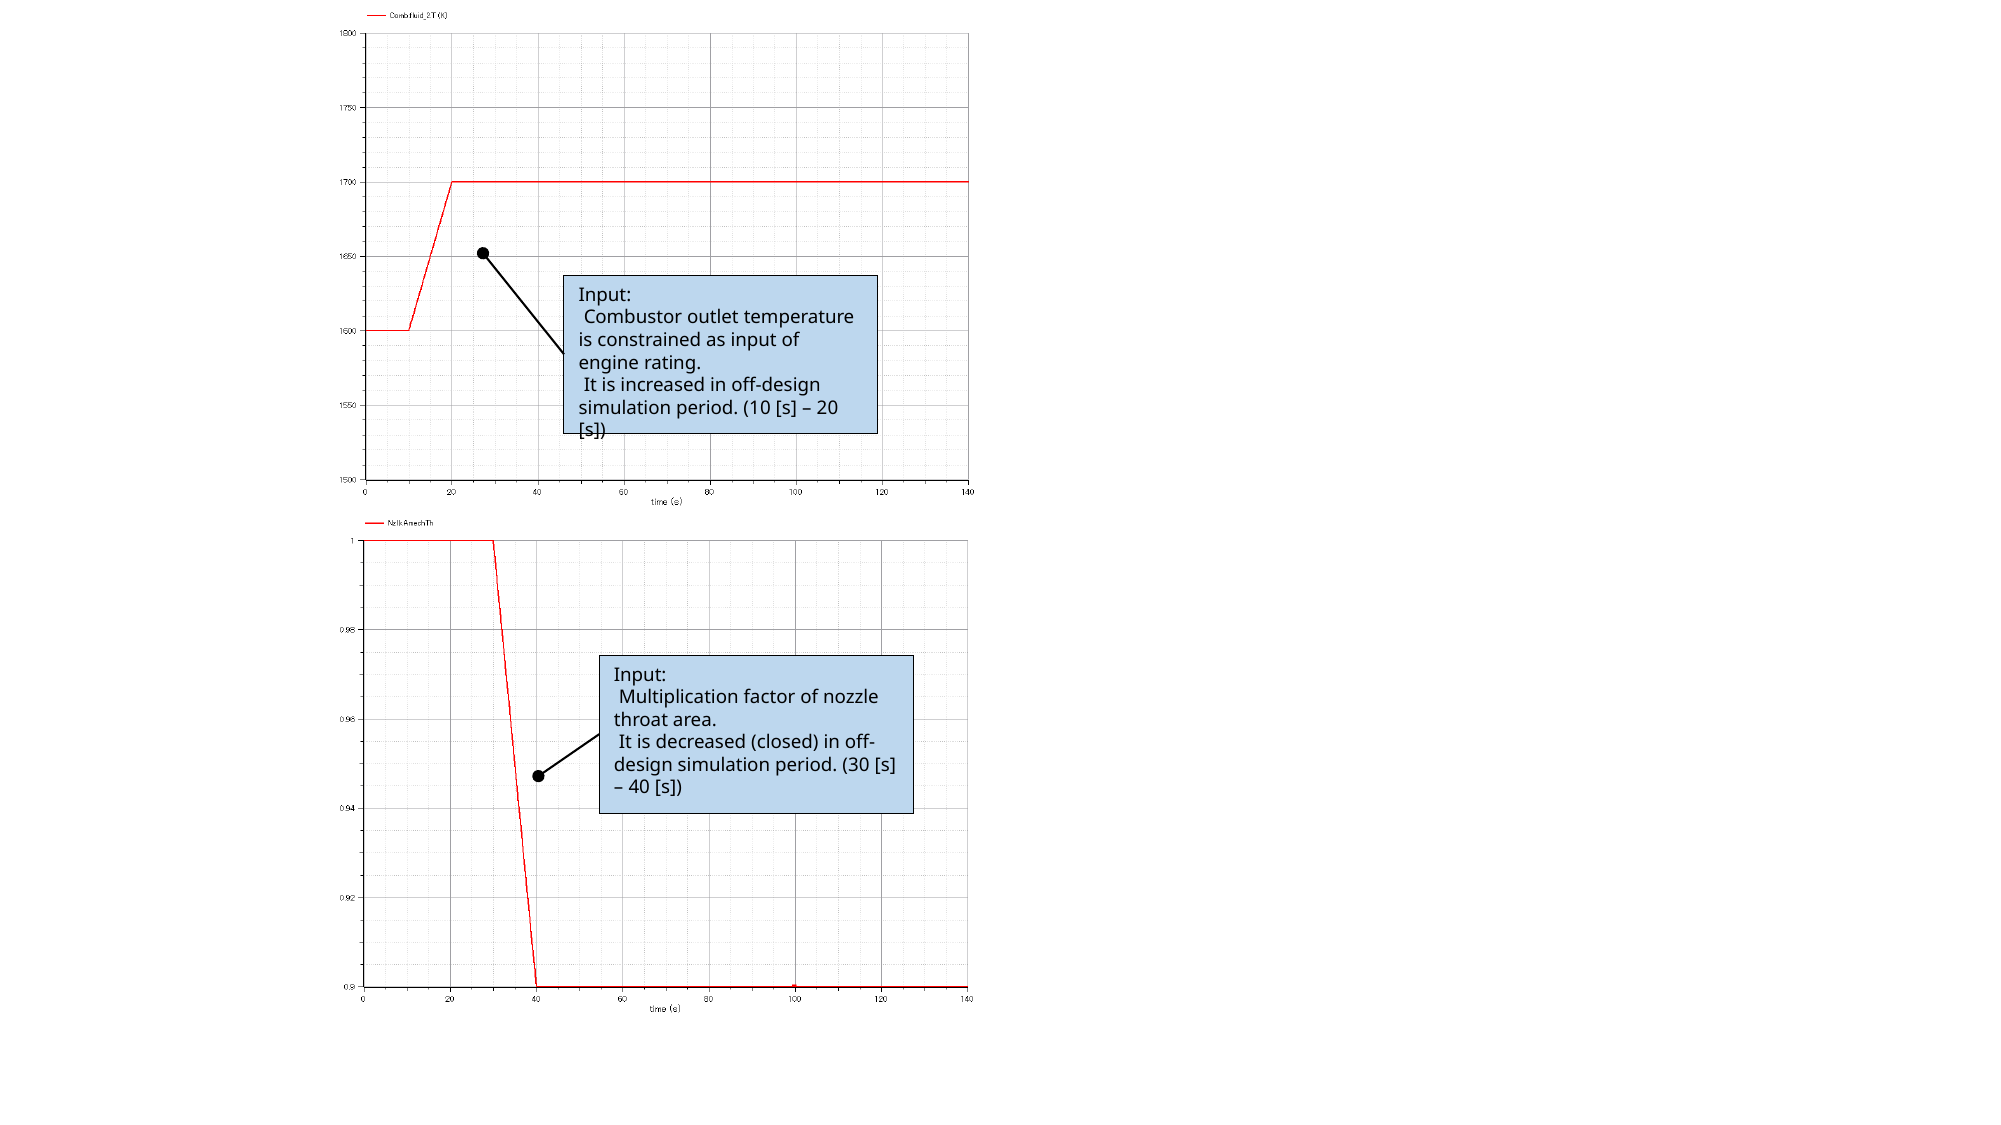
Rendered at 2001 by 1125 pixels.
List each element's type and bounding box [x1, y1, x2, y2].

picture [335, 512, 978, 1016]
text_box [482, 253, 564, 355]
picture [335, 2, 978, 509]
text_box [538, 734, 600, 777]
